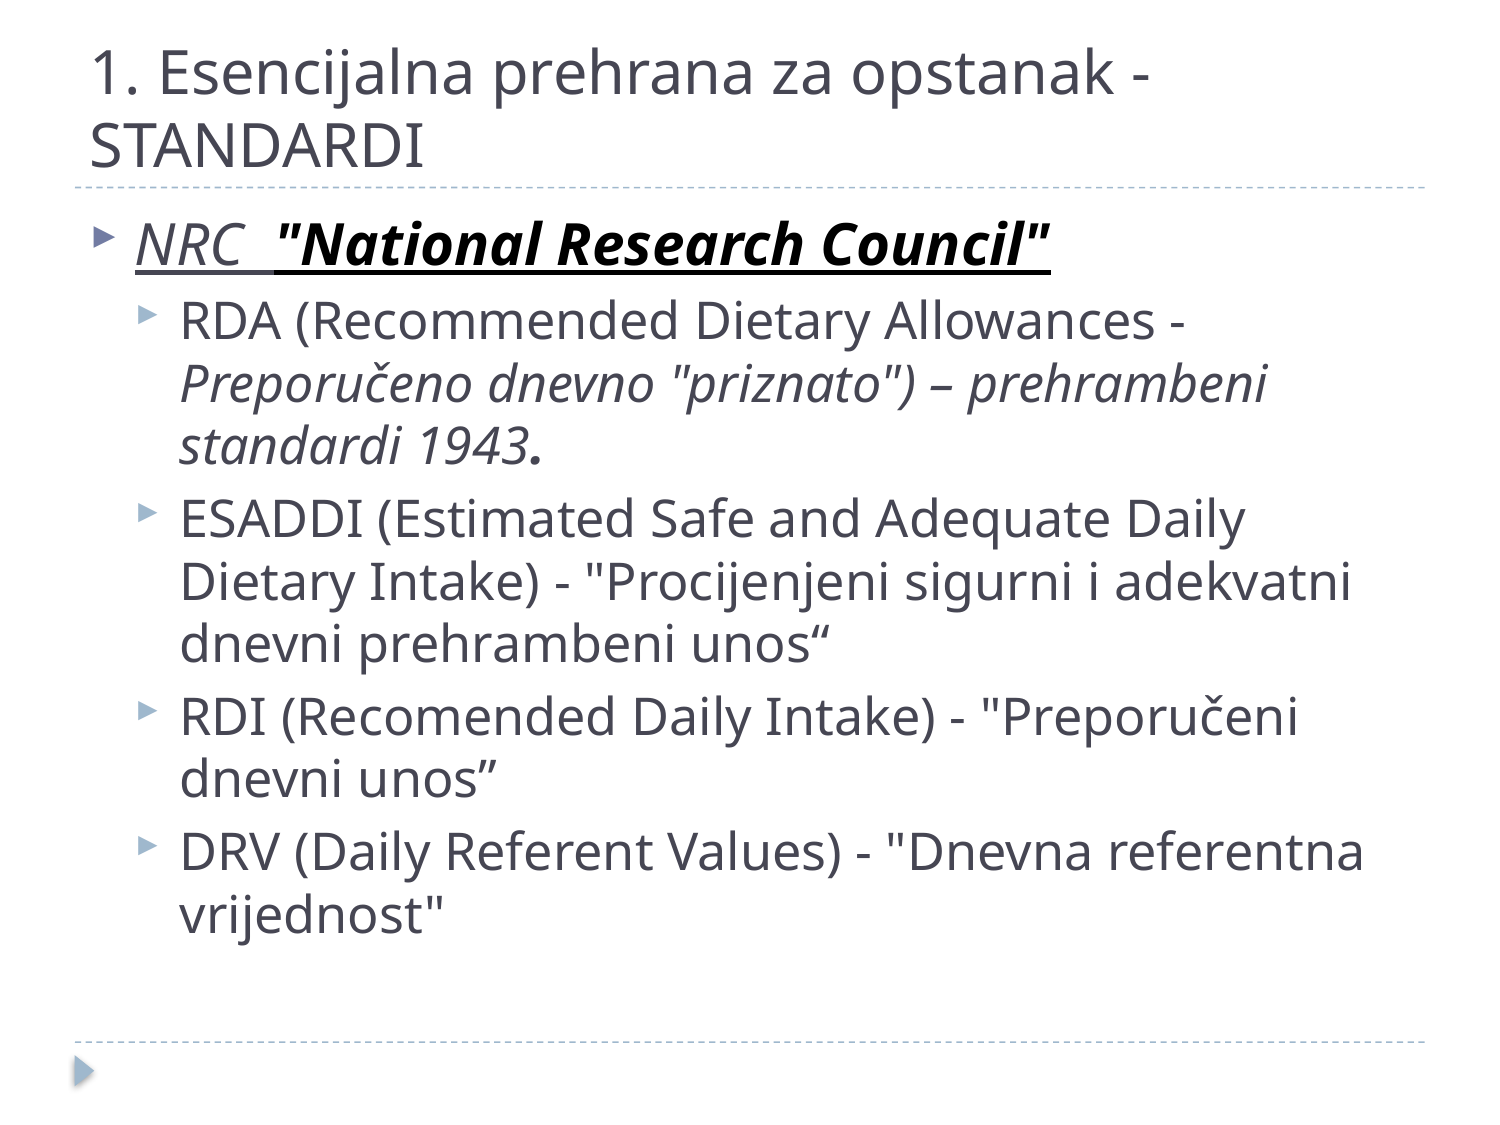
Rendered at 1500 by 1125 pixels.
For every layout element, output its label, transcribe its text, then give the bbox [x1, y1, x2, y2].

list NRC "National Research Council" RDA (Recommended Dietary Allowances - Preporučeno dnevno "priznato") – prehrambeni standardi 1943. ESADDI (Estimated Safe and Adequate Daily Dietary Intake) - "Procijenjeni sigurni i adekvatni dnevni prehrambeni unos“ RDI (Recomended Daily Intake) - "Preporučeni dnevni unos” DRV (Daily Referent Values) - "Dnevna referentna vrijednost" [75, 200, 1425, 1010]
title 1. Esencijalna prehrana za opstanak - STANDARDI [75, 24, 1425, 188]
